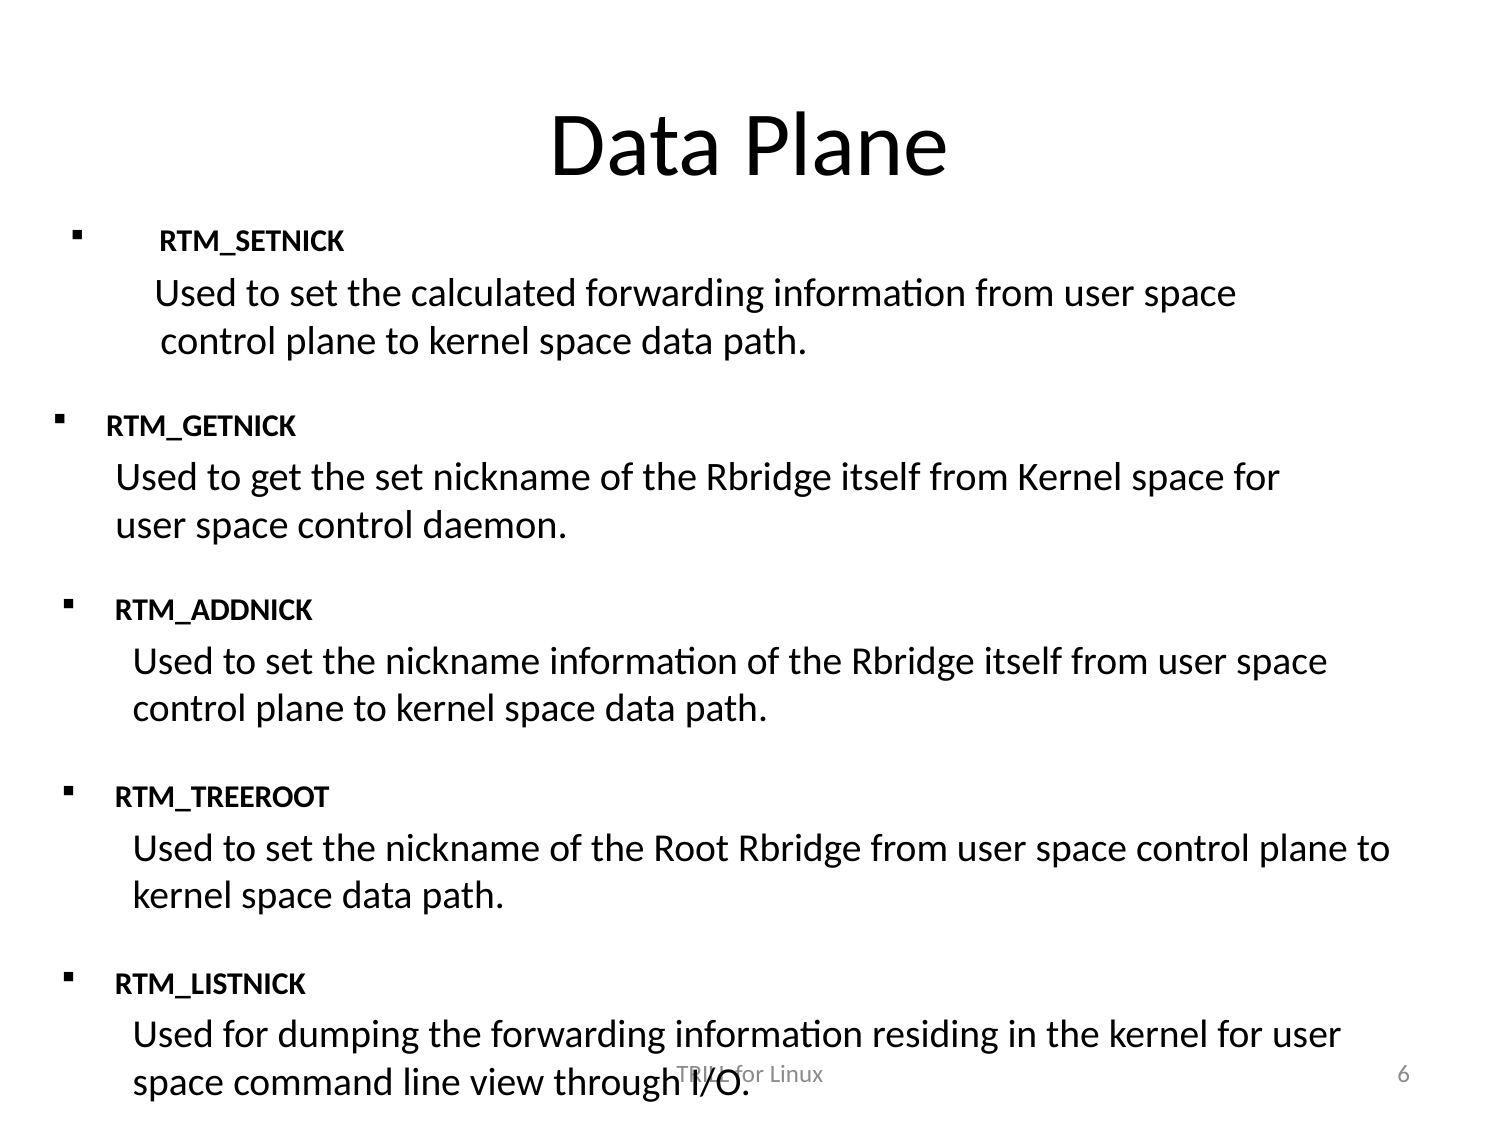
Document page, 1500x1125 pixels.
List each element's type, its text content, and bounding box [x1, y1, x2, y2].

footer TRILL for Linux [512, 1042, 988, 1103]
slide_number 6 [1074, 1042, 1425, 1103]
list RTM_SETNICK Used to set the calculated forwarding information from user space control plane to kernel space data path. RTM_GETNICK Used to get the set nickname of the Rbridge itself from Kernel space for user space control daemon. RTM_ADDNICK Used to set the nickname information of the Rbridge itself from user space control plane to kernel space data path. RTM_TREEROOT Used to set the nickname of the Root Rbridge from user space control plane to kernel space data path. RTM_LISTNICK Used for dumping the forwarding information residing in the kernel for user space command line view through I/O. [37, 212, 1425, 1113]
title Data Plane [75, 45, 1425, 212]
